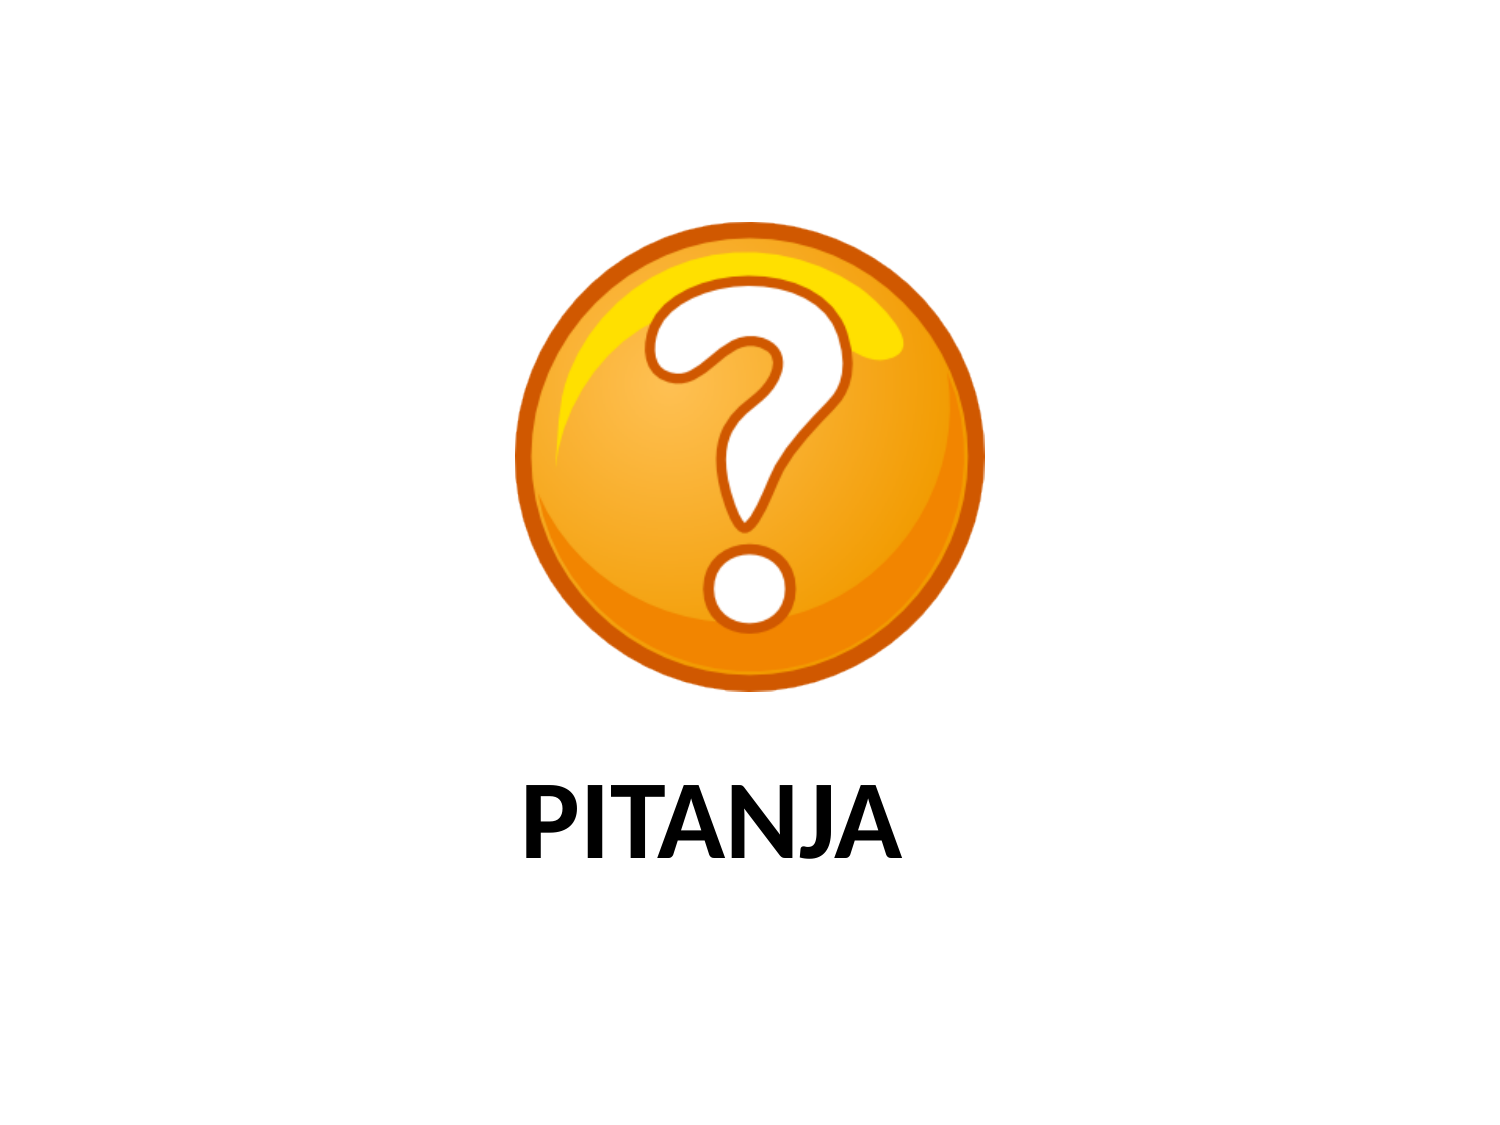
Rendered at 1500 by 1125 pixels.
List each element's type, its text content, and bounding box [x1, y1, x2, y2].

text_box PITANJA [506, 738, 918, 888]
picture [515, 222, 985, 692]
